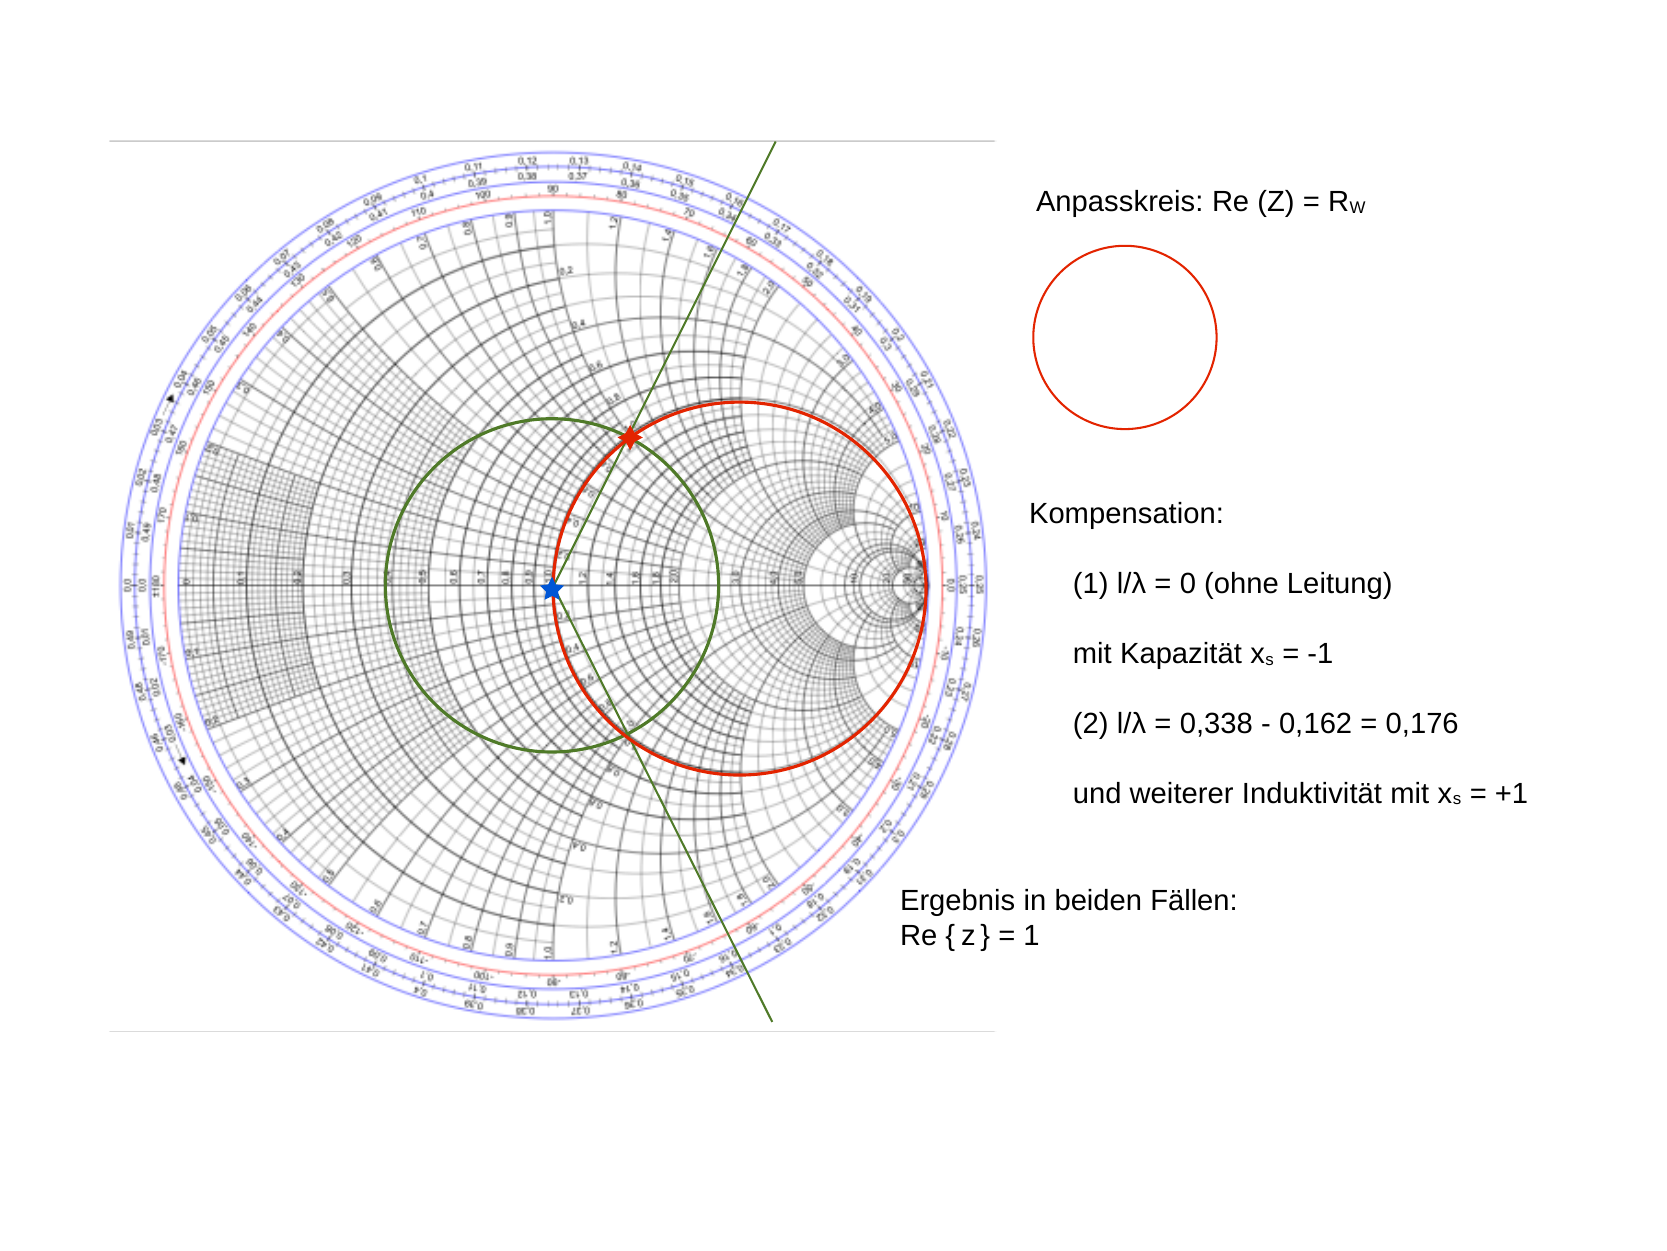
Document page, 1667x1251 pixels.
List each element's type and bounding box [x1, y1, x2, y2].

text_box [108, 136, 1594, 1043]
